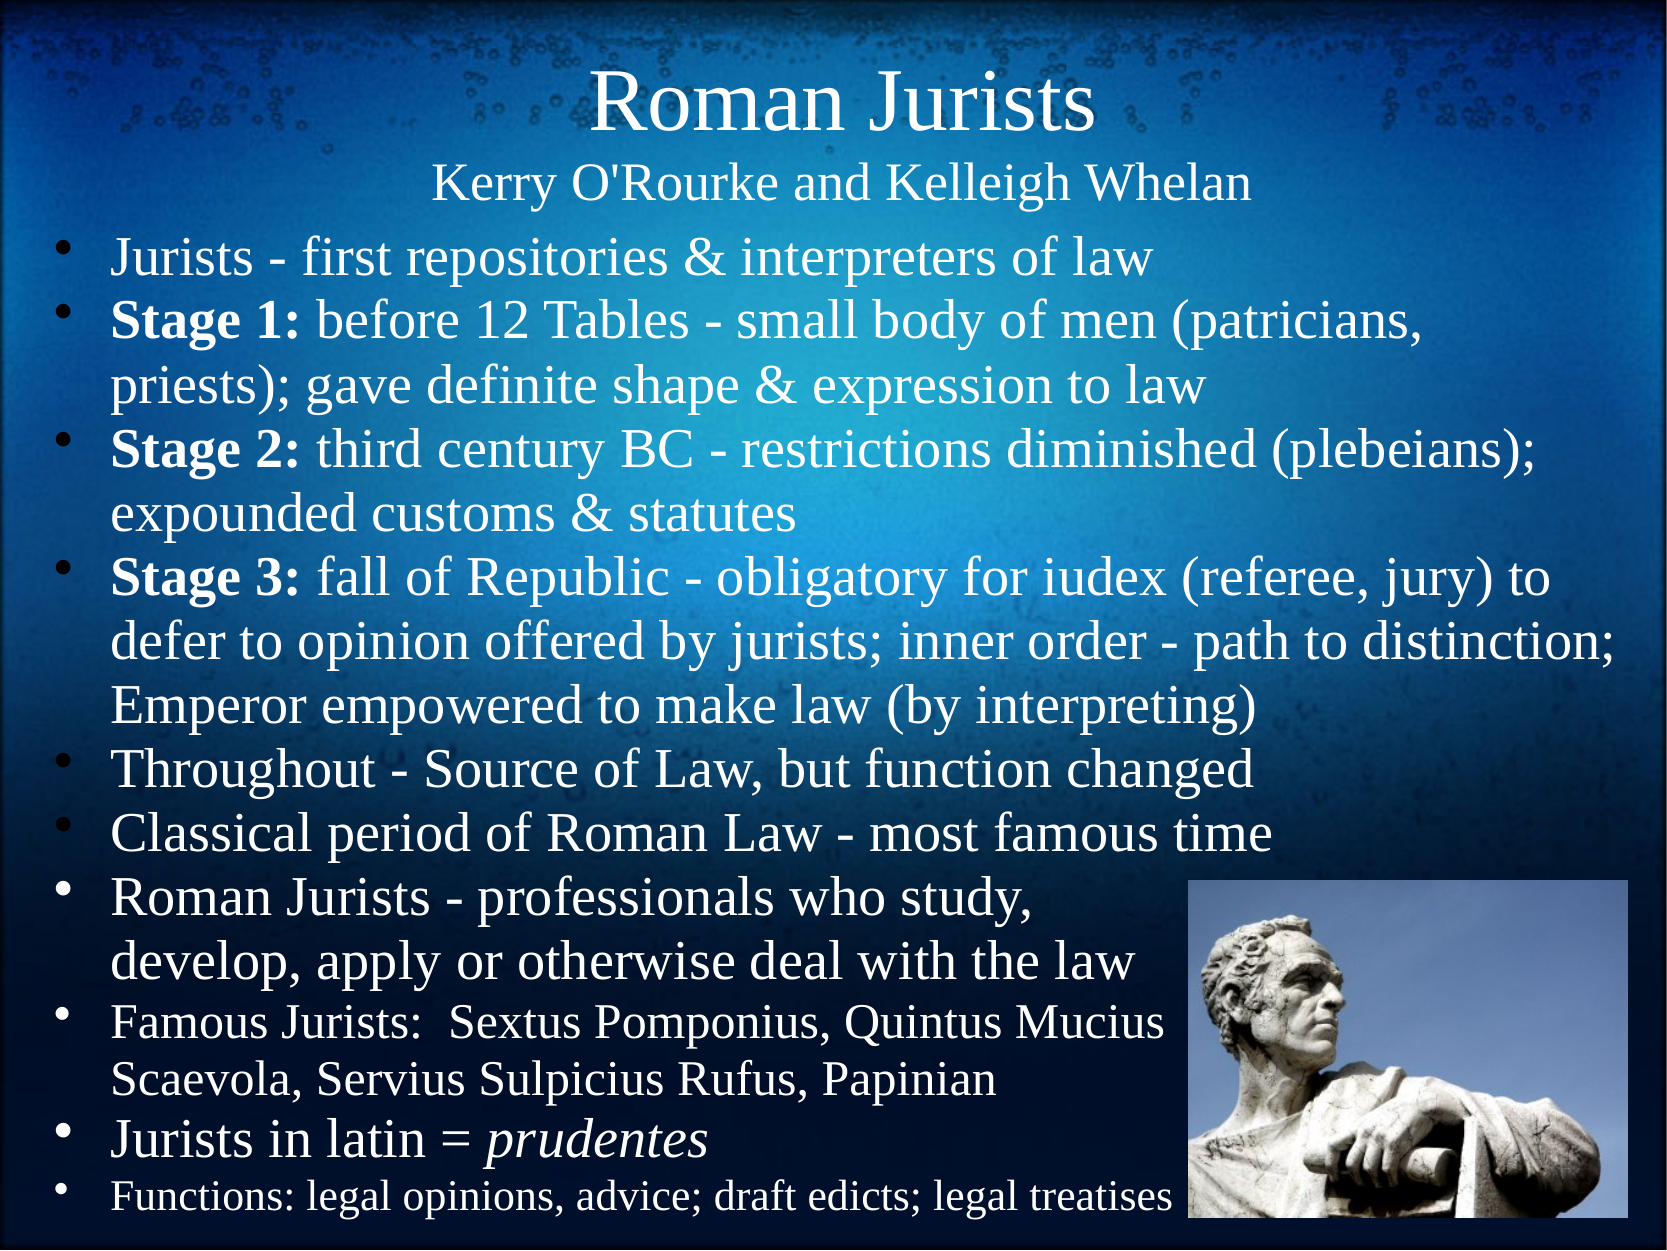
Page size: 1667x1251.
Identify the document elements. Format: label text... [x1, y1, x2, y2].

list Jurists - first repositories & interpreters of law Stage 1: before 12 Tables - small body of men (patricians, priests); gave definite shape & expression to law Stage 2: third century BC - restrictions diminished (plebeians); expounded customs & statutes Stage 3: fall of Republic - obligatory for iudex (referee, jury) to defer to opinion offered by jurists; inner order - path to distinction; Emperor empowered to make law (by interpreting) Throughout - Source of Law, but function changed Classical period of Roman Law - most famous time Roman Jurists - professionals who study, develop, apply or otherwise deal with the law Famous Jurists: Sextus Pomponius, Quintus Mucius Scaevola, Servius Sulpicius Rufus, Papinian Jurists in latin = prudentes Functions: legal opinions, advice; draft edicts; legal treatises [34, 223, 1621, 1125]
title Roman Jurists Kerry O'Rourke and Kelleigh Whelan [50, 48, 1636, 528]
picture [0, 0, 1667, 1250]
